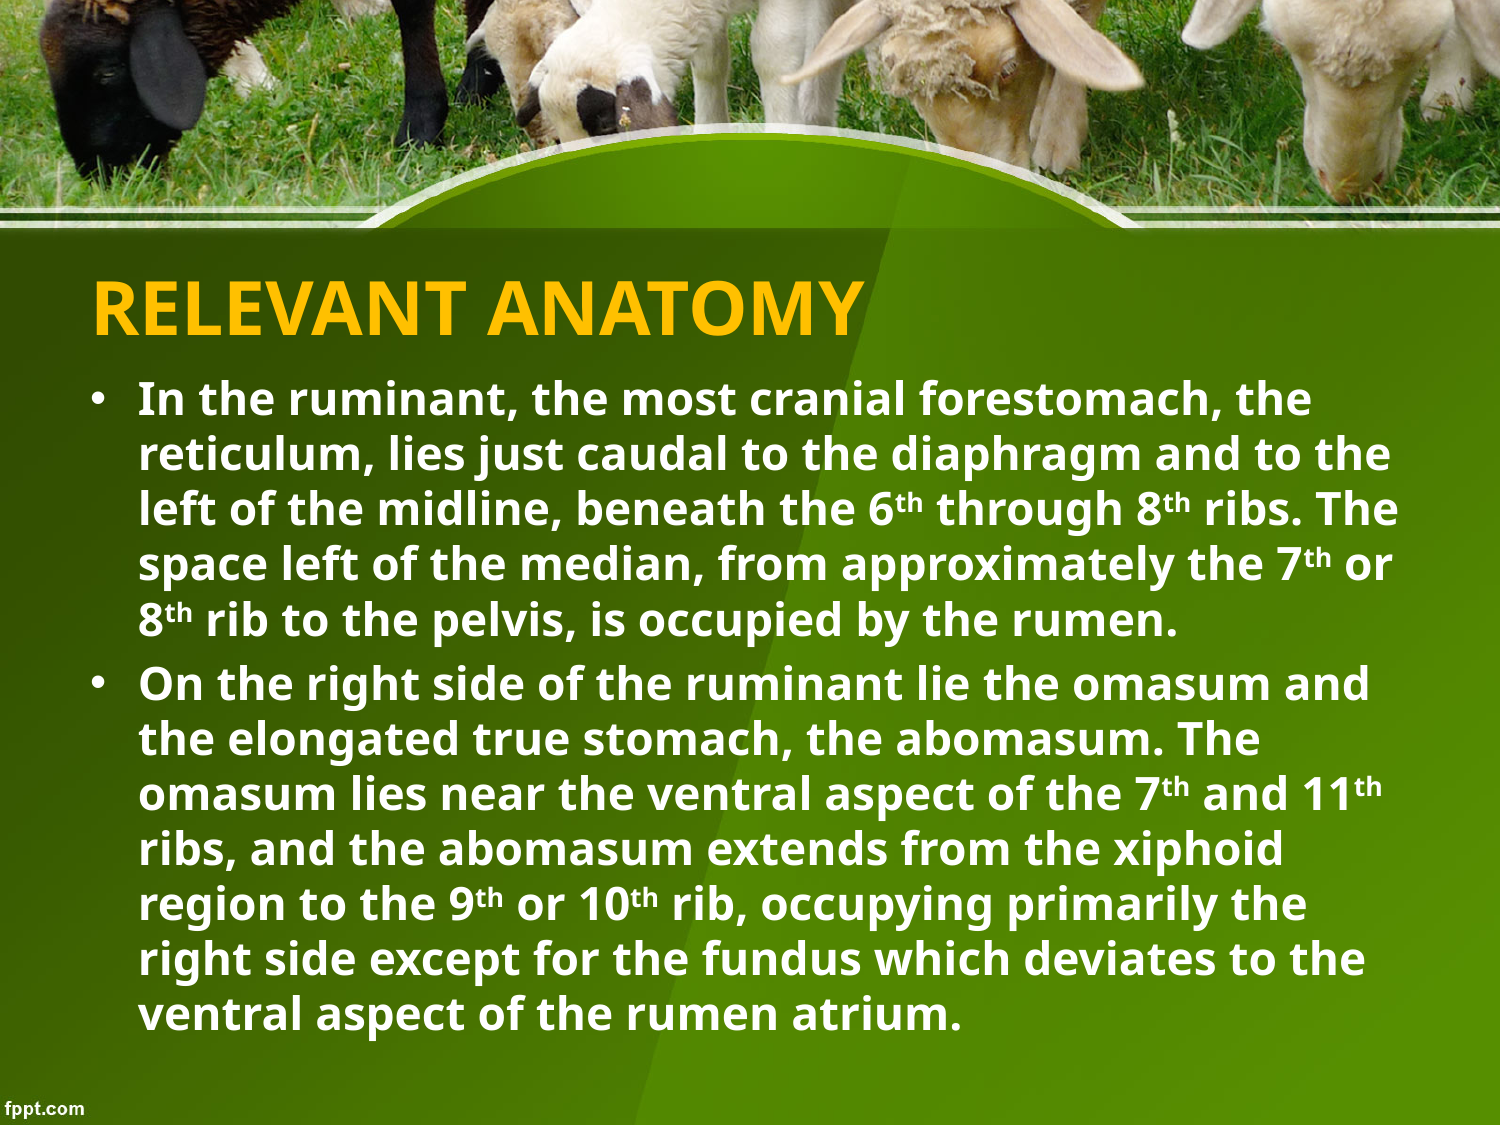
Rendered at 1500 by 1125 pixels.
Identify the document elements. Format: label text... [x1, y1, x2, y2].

title RELEVANT ANATOMY [75, 211, 1425, 362]
list In the ruminant, the most cranial forestomach, the reticulum, lies just caudal to the diaphragm and to the left of the midline, beneath the 6th through 8th ribs. The space left of the median, from approximately the 7th or 8th rib to the pelvis, is occupied by the rumen. On the right side of the ruminant lie the omasum and the elongated true stomach, the abomasum. The omasum lies near the ventral aspect of the 7th and 11th ribs, and the abomasum extends from the xiphoid region to the 9th or 10th rib, occupying primarily the right side except for the fundus which deviates to the ventral aspect of the rumen atrium. [75, 362, 1425, 1089]
picture [0, 0, 1500, 1125]
